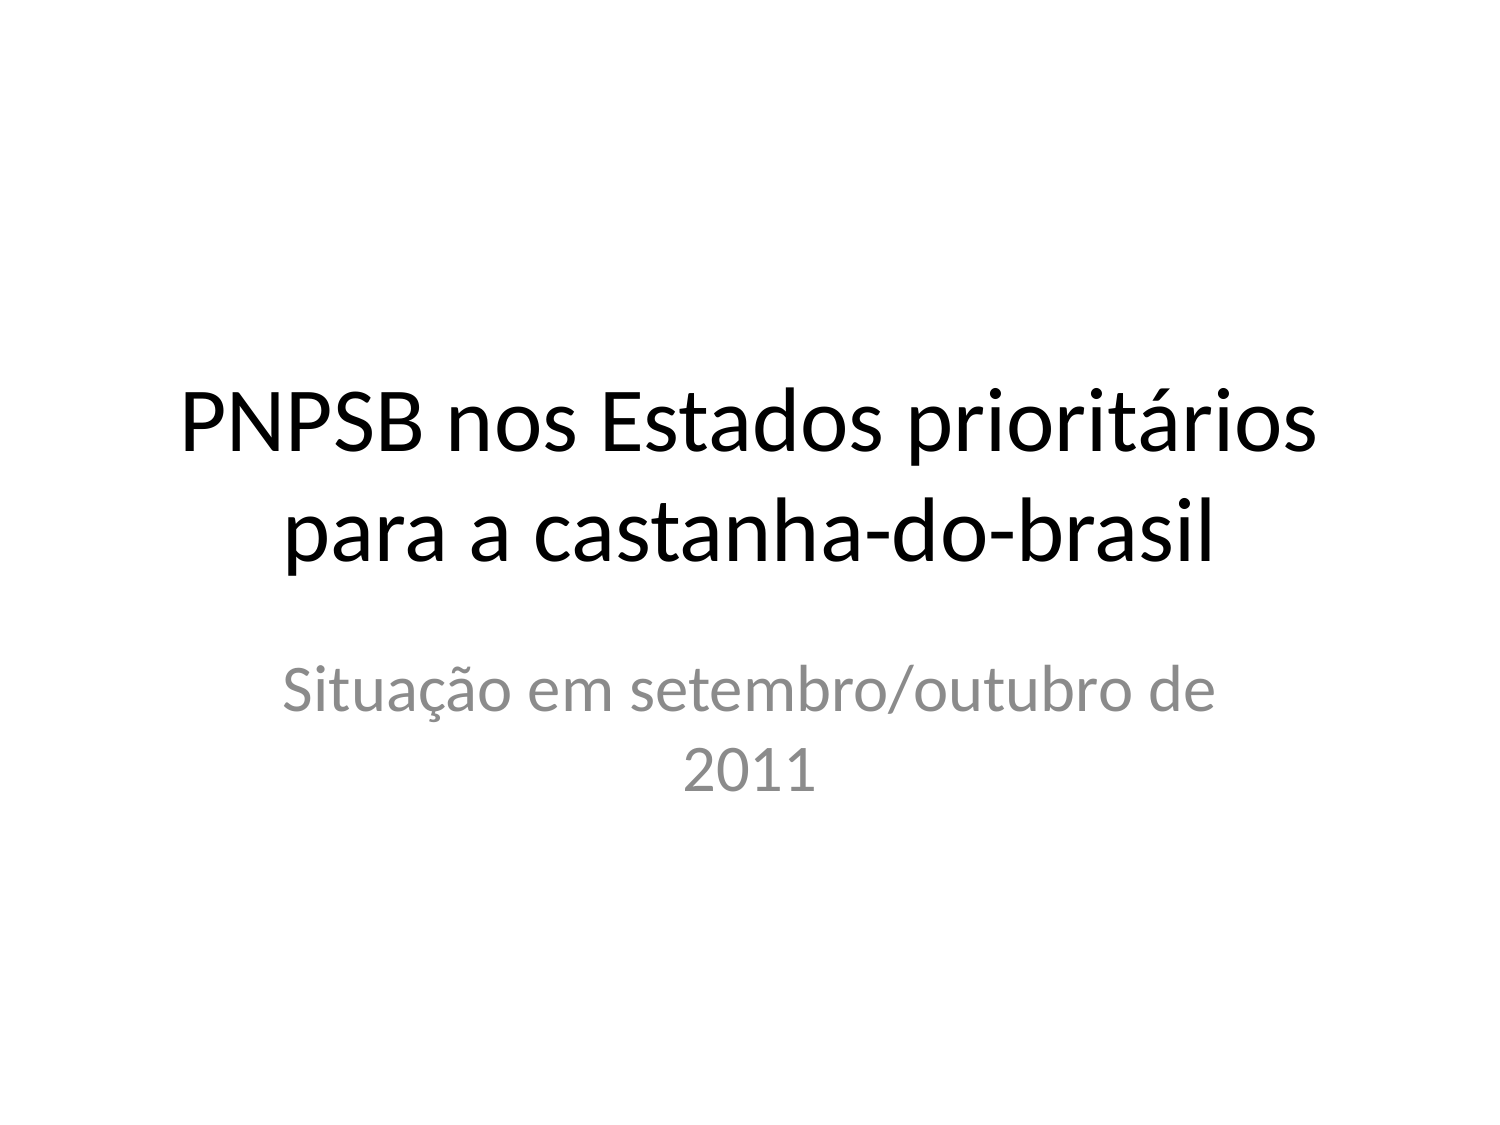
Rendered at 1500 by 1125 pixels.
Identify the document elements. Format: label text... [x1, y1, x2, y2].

title PNPSB nos Estados prioritários para a castanha-do-brasil [112, 349, 1388, 591]
subtitle Situação em setembro/outubro de 2011 [225, 637, 1275, 925]
